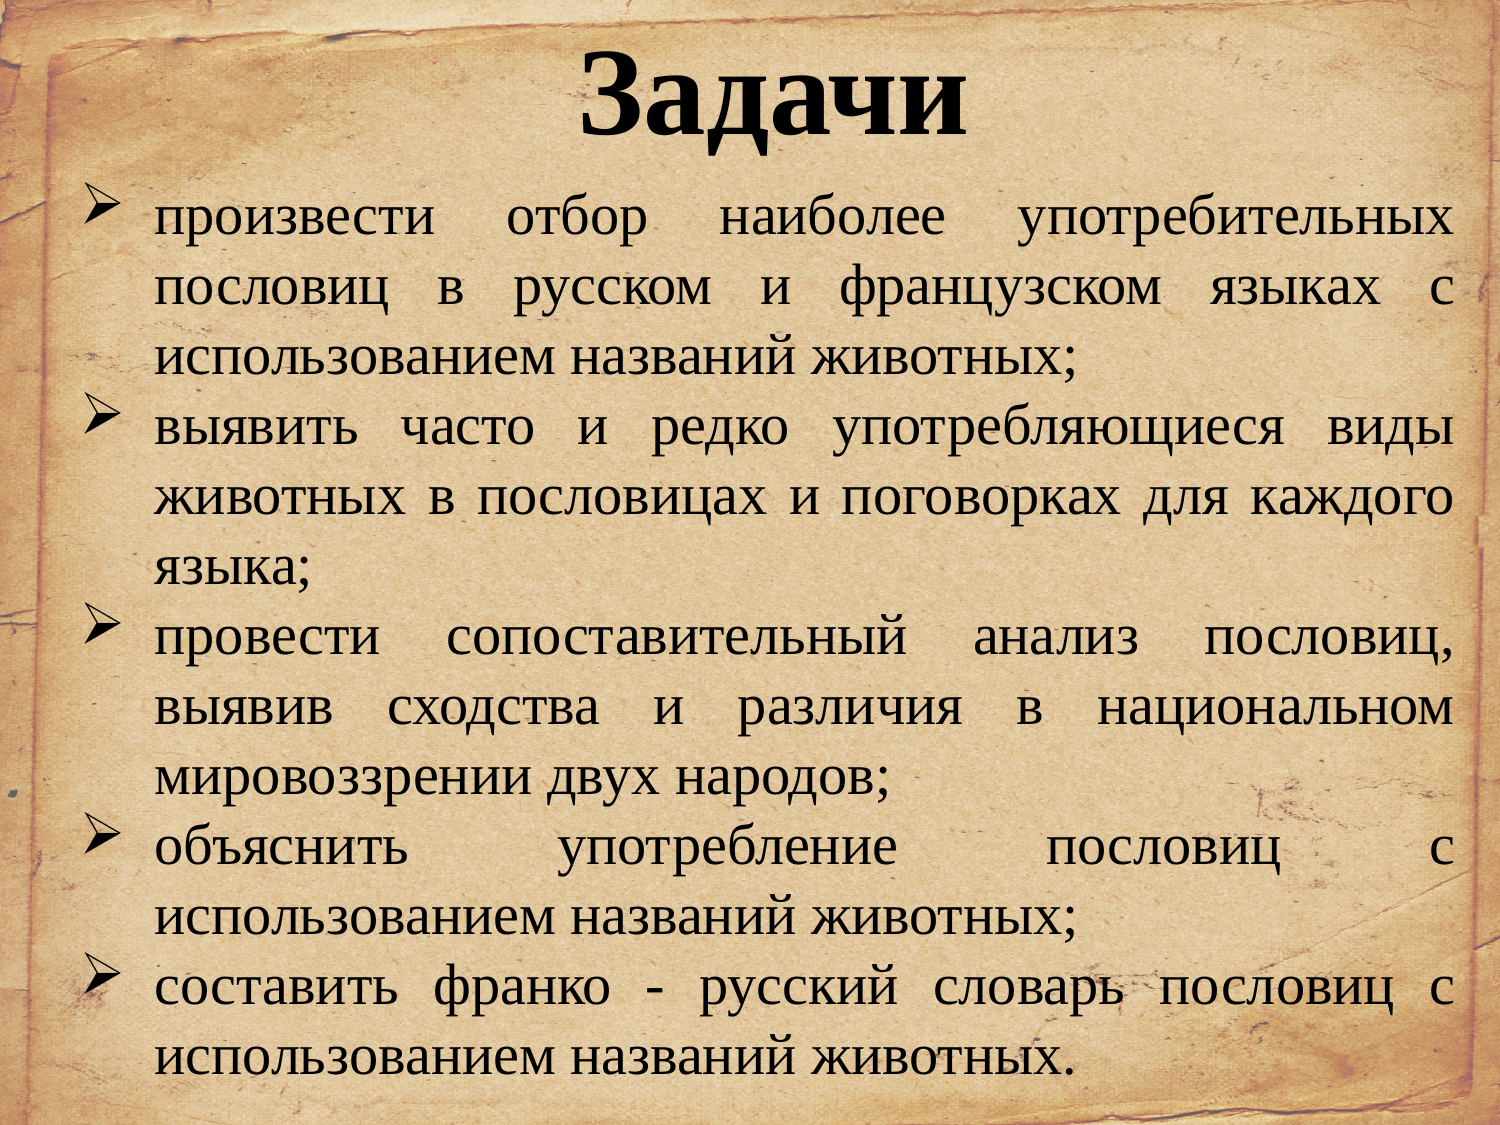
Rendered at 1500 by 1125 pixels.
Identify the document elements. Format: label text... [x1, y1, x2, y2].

text_box Задачи [563, 2, 985, 167]
text_box произвести отбор наиболее употребительных пословиц в русском и французском языках с использованием названий животных; выявить часто и редко употребляющиеся виды животных в пословицах и поговорках для каждого языка; провести сопоставительный анализ пословиц, выявив сходства и различия в национальном мировоззрении двух народов; объяснить употребление пословиц с использованием названий животных; составить франко - русский словарь пословиц с использованием названий животных. [64, 168, 1471, 1094]
